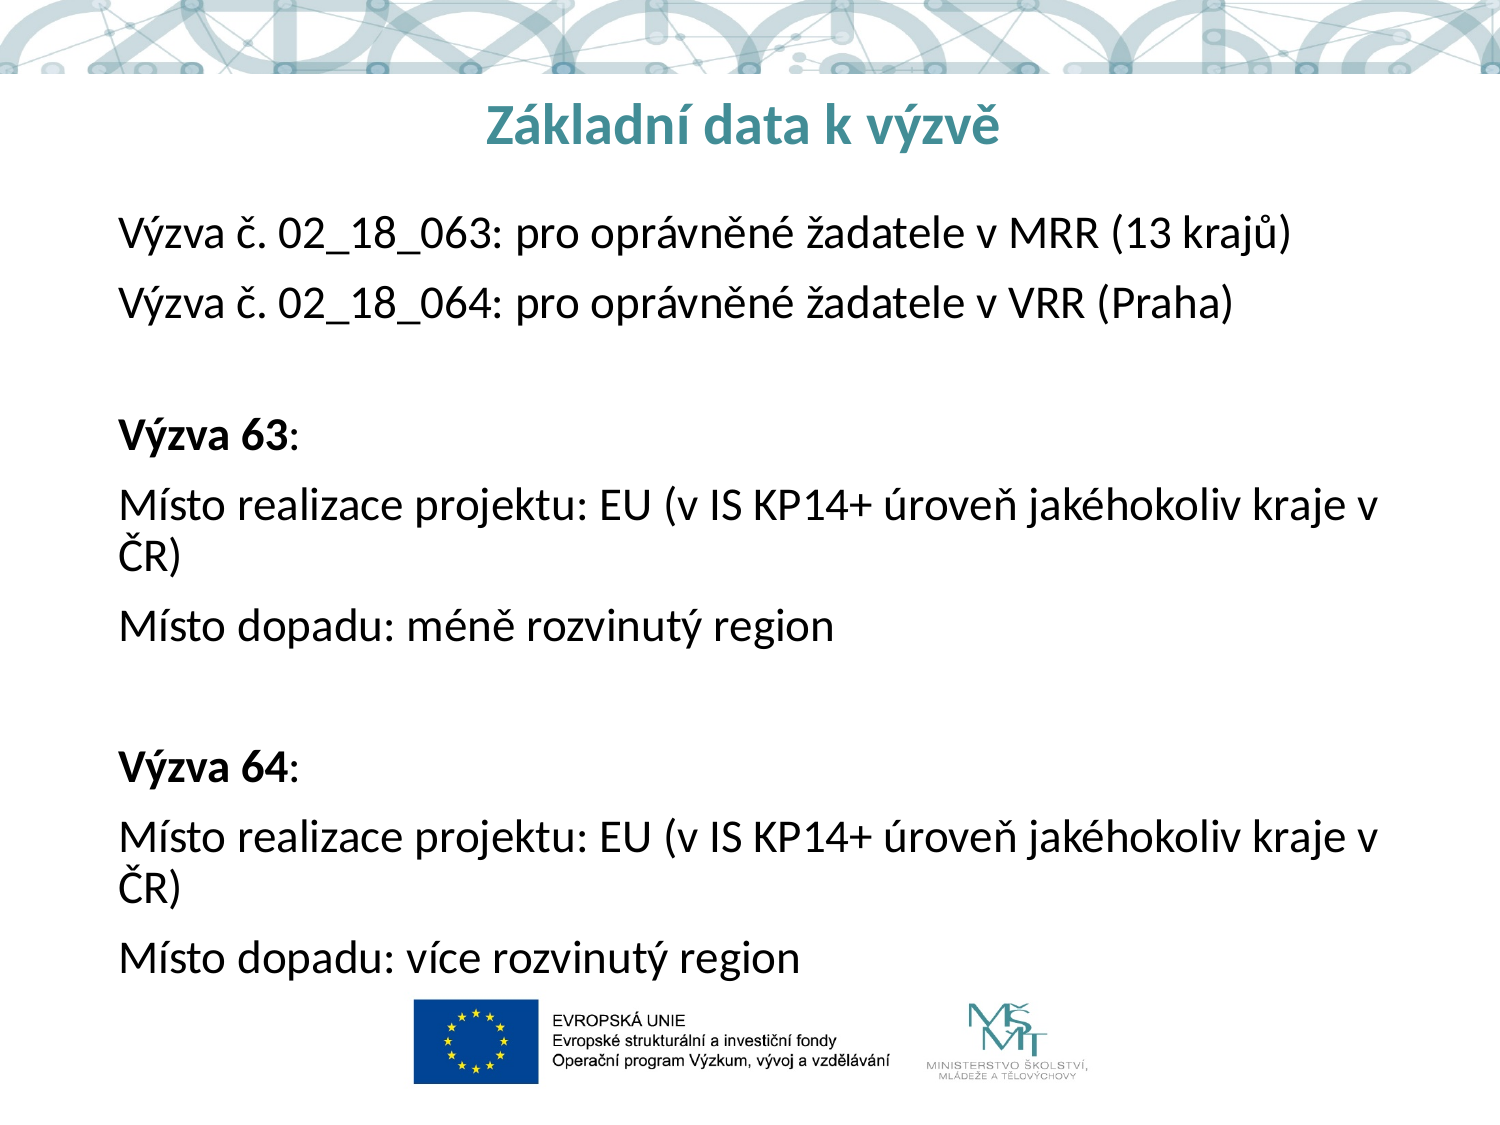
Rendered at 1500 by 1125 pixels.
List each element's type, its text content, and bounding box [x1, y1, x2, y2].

title Základní data k výzvě [103, 52, 1397, 199]
picture [371, 994, 1129, 1125]
list Výzva č. 02_18_063: pro oprávněné žadatele v MRR (13 krajů) Výzva č. 02_18_064: pro oprávněné žadatele v VRR (Praha) Výzva 63: Místo realizace projektu: EU (v IS KP14+ úroveň jakéhokoliv kraje v ČR) Místo dopadu: méně rozvinutý region Výzva 64: Místo realizace projektu: EU (v IS KP14+ úroveň jakéhokoliv kraje v ČR) Místo dopadu: více rozvinutý region [103, 199, 1397, 994]
picture [0, 0, 1500, 74]
